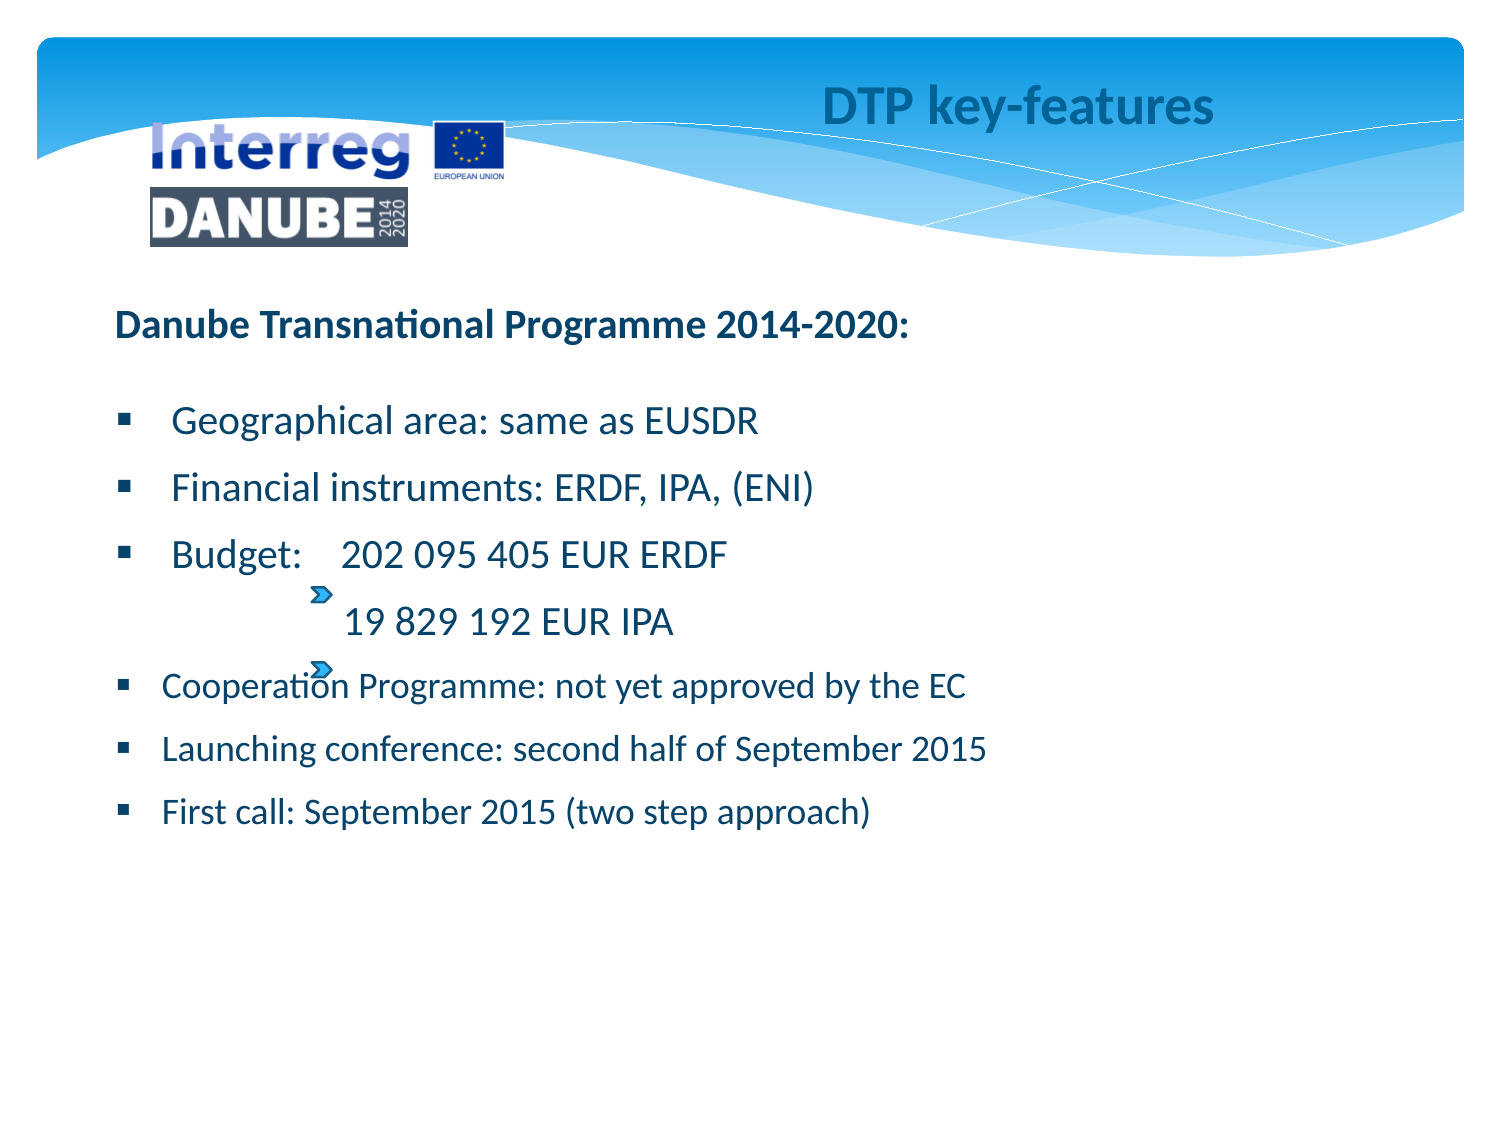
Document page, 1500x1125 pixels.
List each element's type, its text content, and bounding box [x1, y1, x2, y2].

text_box Danube Transnational Programme 2014-2020: Geographical area: same as EUSDR Financial instruments: ERDF, IPA, (ENI) Budget: 202 095 405 EUR ERDF 19 829 192 EUR IPA Cooperation Programme: not yet approved by the EC Launching conference: second half of September 2015 First call: September 2015 (two step approach) [99, 299, 1450, 988]
text_box [310, 586, 333, 604]
text_box [310, 661, 333, 679]
picture [118, 88, 538, 248]
text_box DTP key-features [587, 75, 1450, 263]
